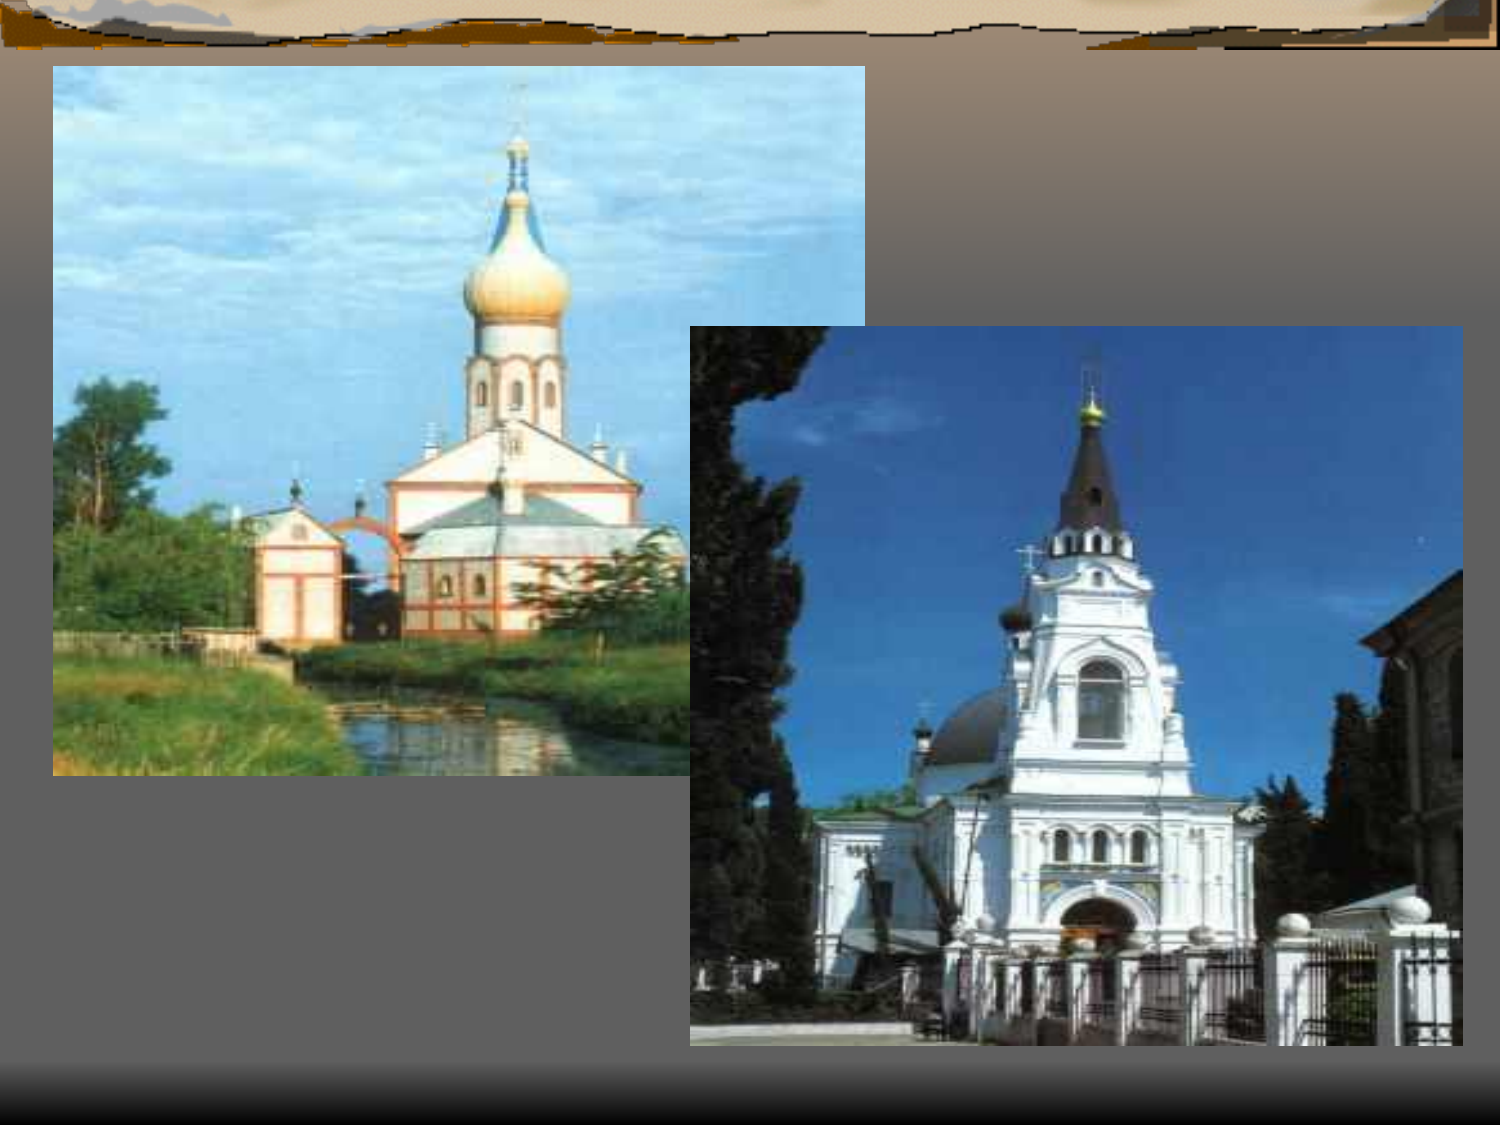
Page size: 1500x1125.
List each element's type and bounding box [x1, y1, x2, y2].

picture [52, 66, 1463, 1047]
picture [0, 0, 1500, 50]
